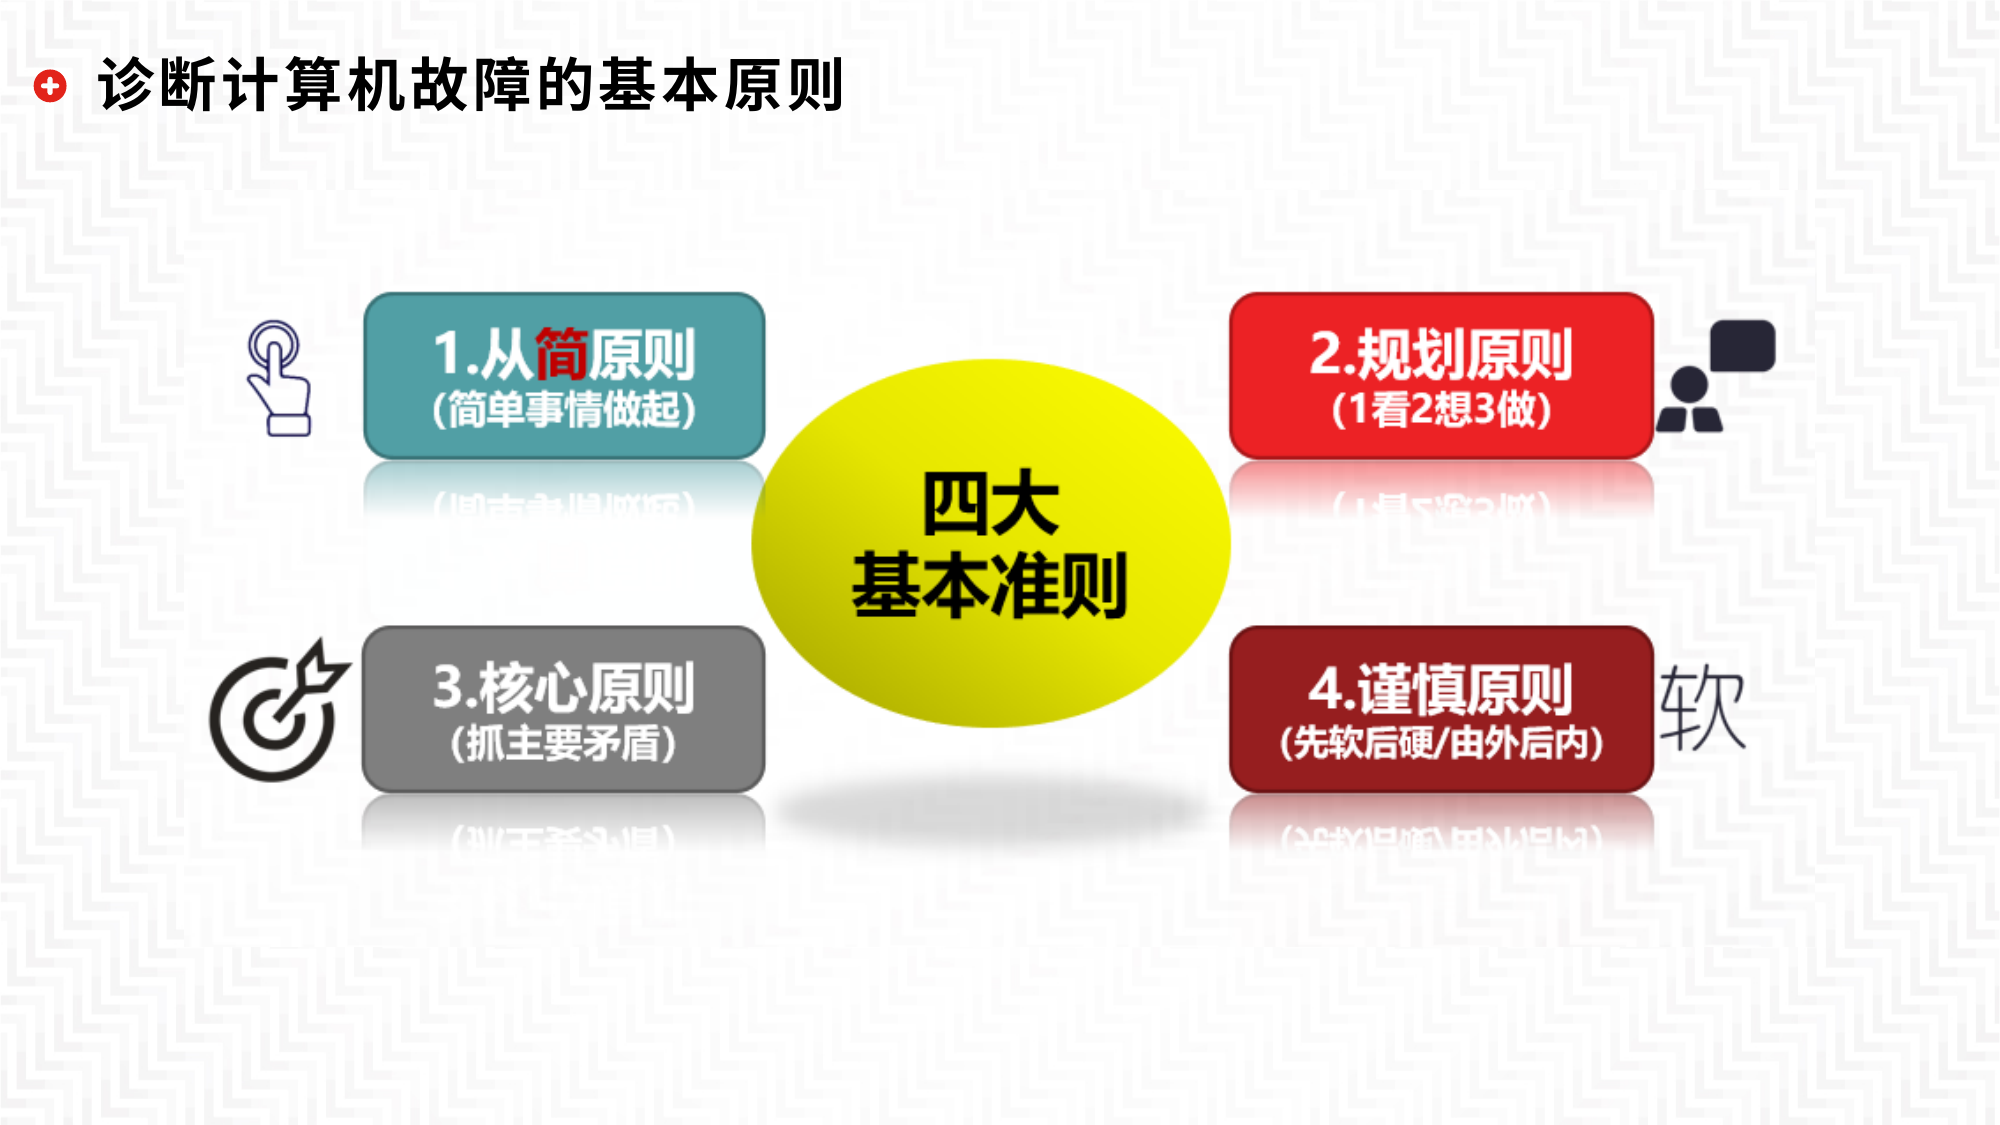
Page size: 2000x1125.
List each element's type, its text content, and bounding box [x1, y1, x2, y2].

text_box 诊断计算机故障的基本原则 [85, 29, 1236, 136]
picture [0, 0, 2000, 1125]
